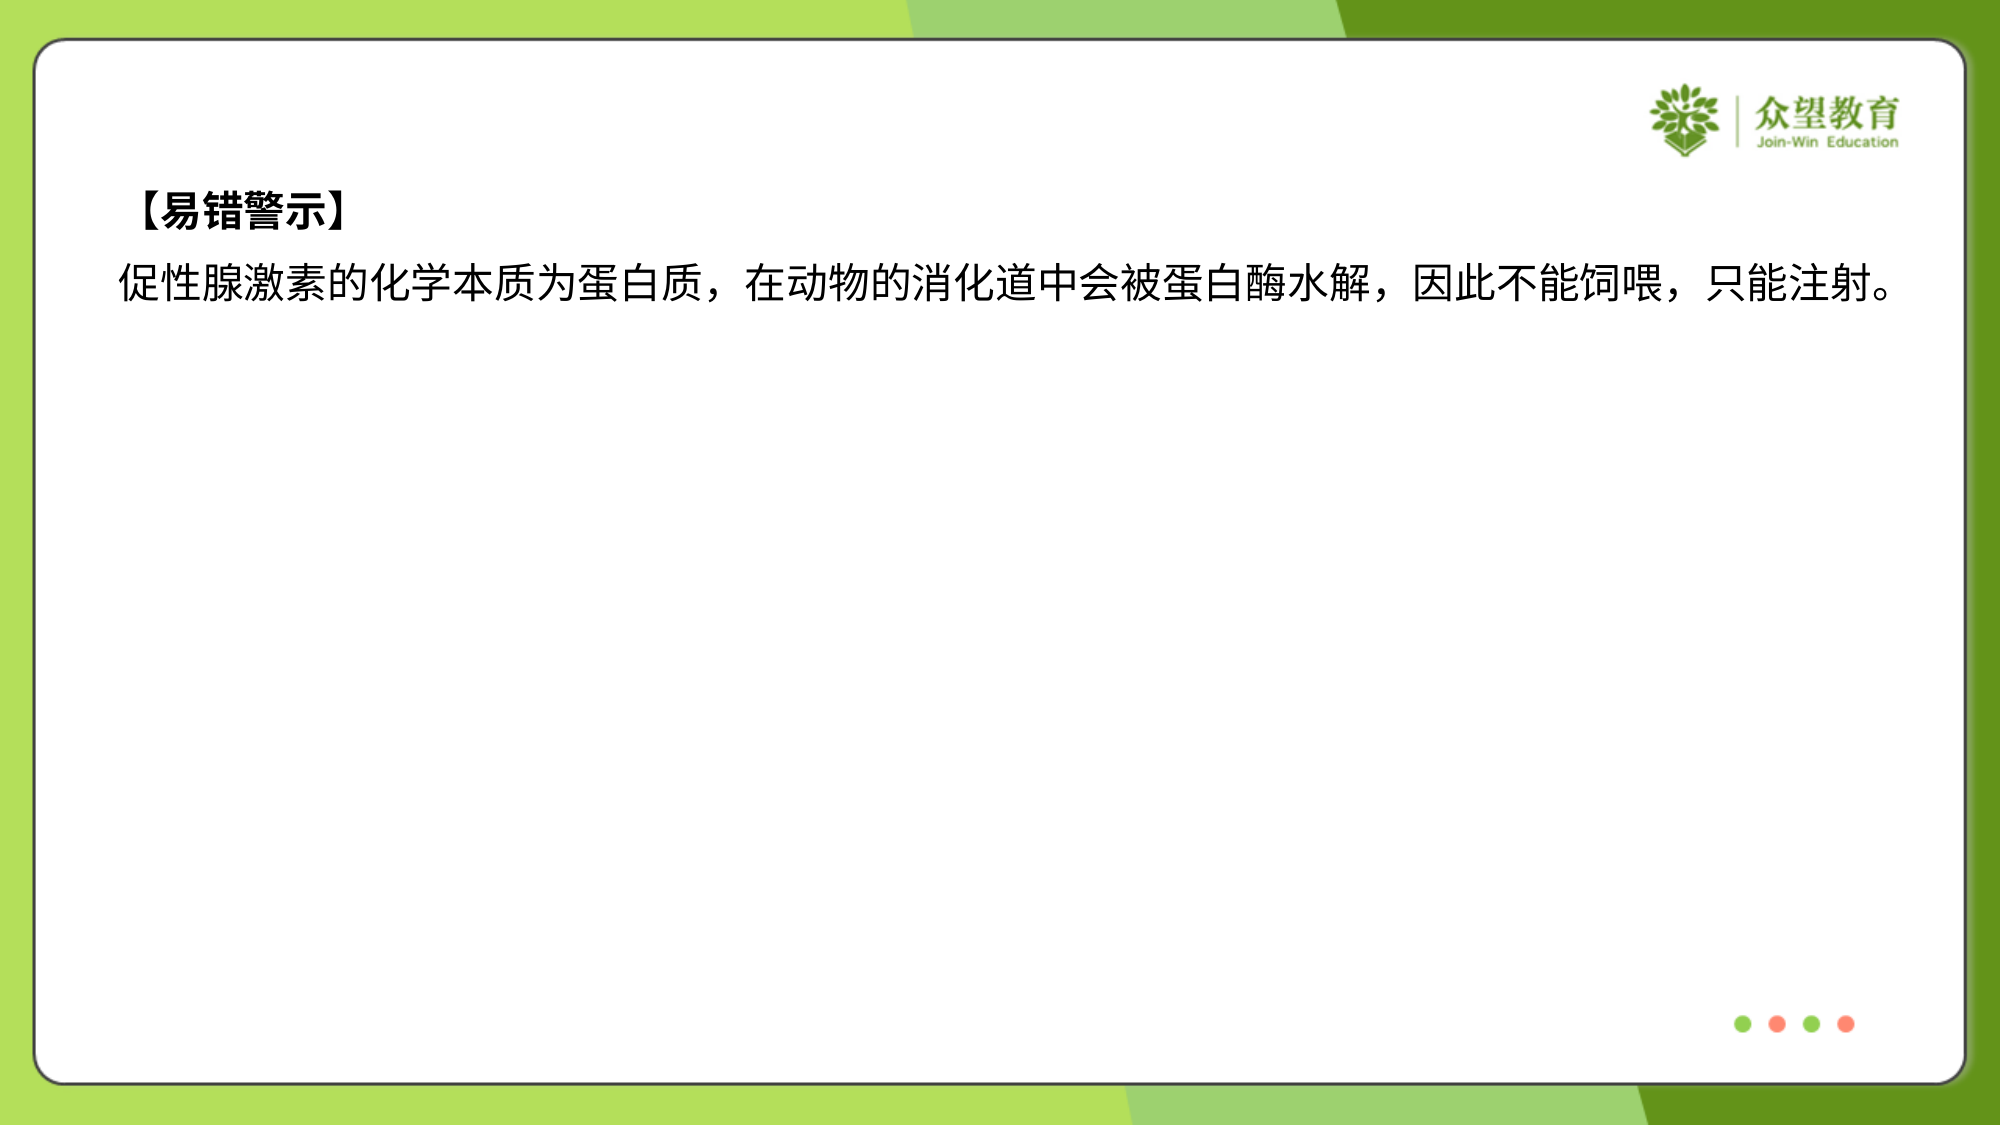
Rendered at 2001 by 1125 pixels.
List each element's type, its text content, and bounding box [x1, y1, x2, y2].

text_box 【易错警示】 促性腺激素的化学本质为蛋白质，在动物的消化道中会被蛋白酶水解，因此不能饲喂，只能注射。 [118, 159, 1883, 300]
picture [0, 0, 2000, 1125]
